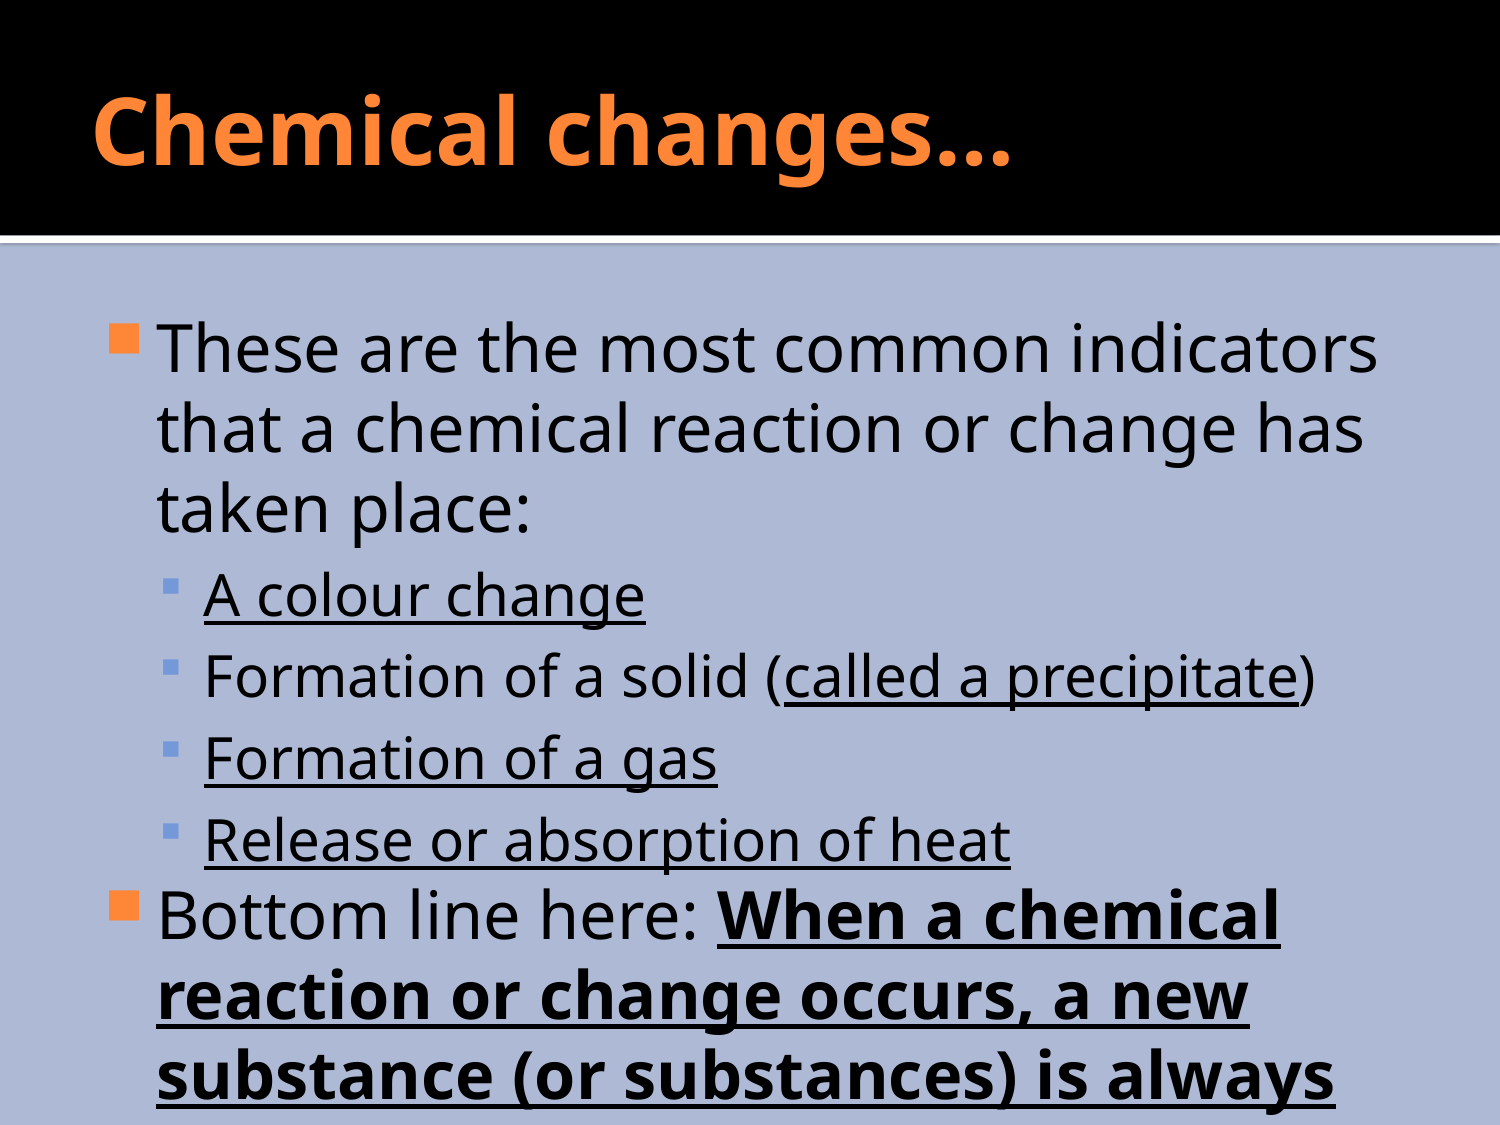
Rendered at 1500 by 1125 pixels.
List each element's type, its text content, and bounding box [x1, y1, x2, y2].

title Chemical changes… [75, 25, 1425, 231]
list These are the most common indicators that a chemical reaction or change has taken place: A colour change Formation of a solid (called a precipitate) Formation of a gas Release or absorption of heat Bottom line here: When a chemical reaction or change occurs, a new substance (or substances) is always formed. [75, 291, 1425, 1050]
